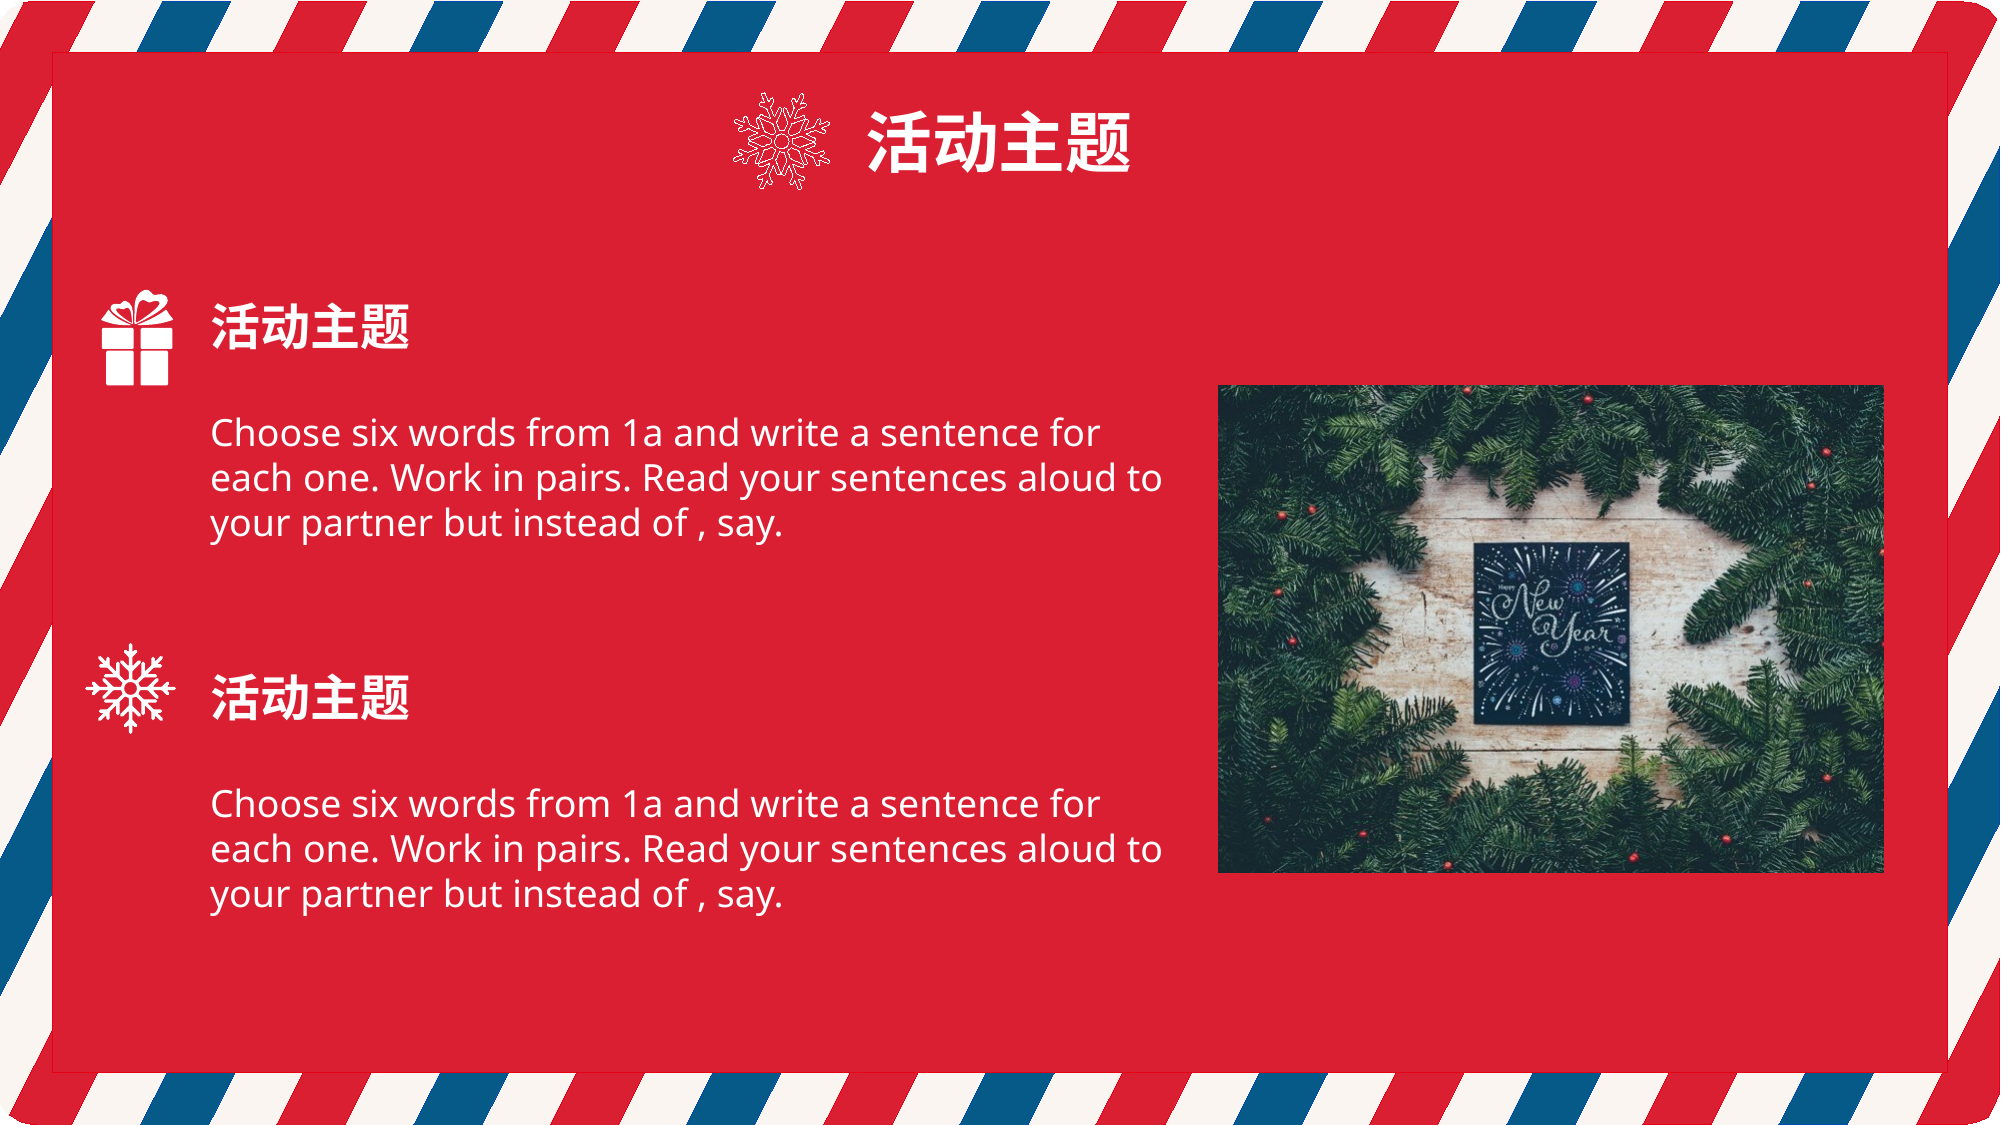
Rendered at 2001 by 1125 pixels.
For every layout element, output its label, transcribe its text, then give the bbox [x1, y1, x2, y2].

picture [1218, 385, 1884, 873]
text_box [140, 327, 173, 349]
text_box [195, 658, 1181, 925]
text_box [101, 289, 174, 326]
text_box [106, 350, 134, 386]
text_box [195, 287, 1181, 554]
text_box 活动主题 [850, 93, 1551, 188]
text_box [101, 327, 134, 349]
text_box [733, 92, 830, 190]
text_box [85, 643, 176, 734]
text_box [140, 350, 169, 386]
